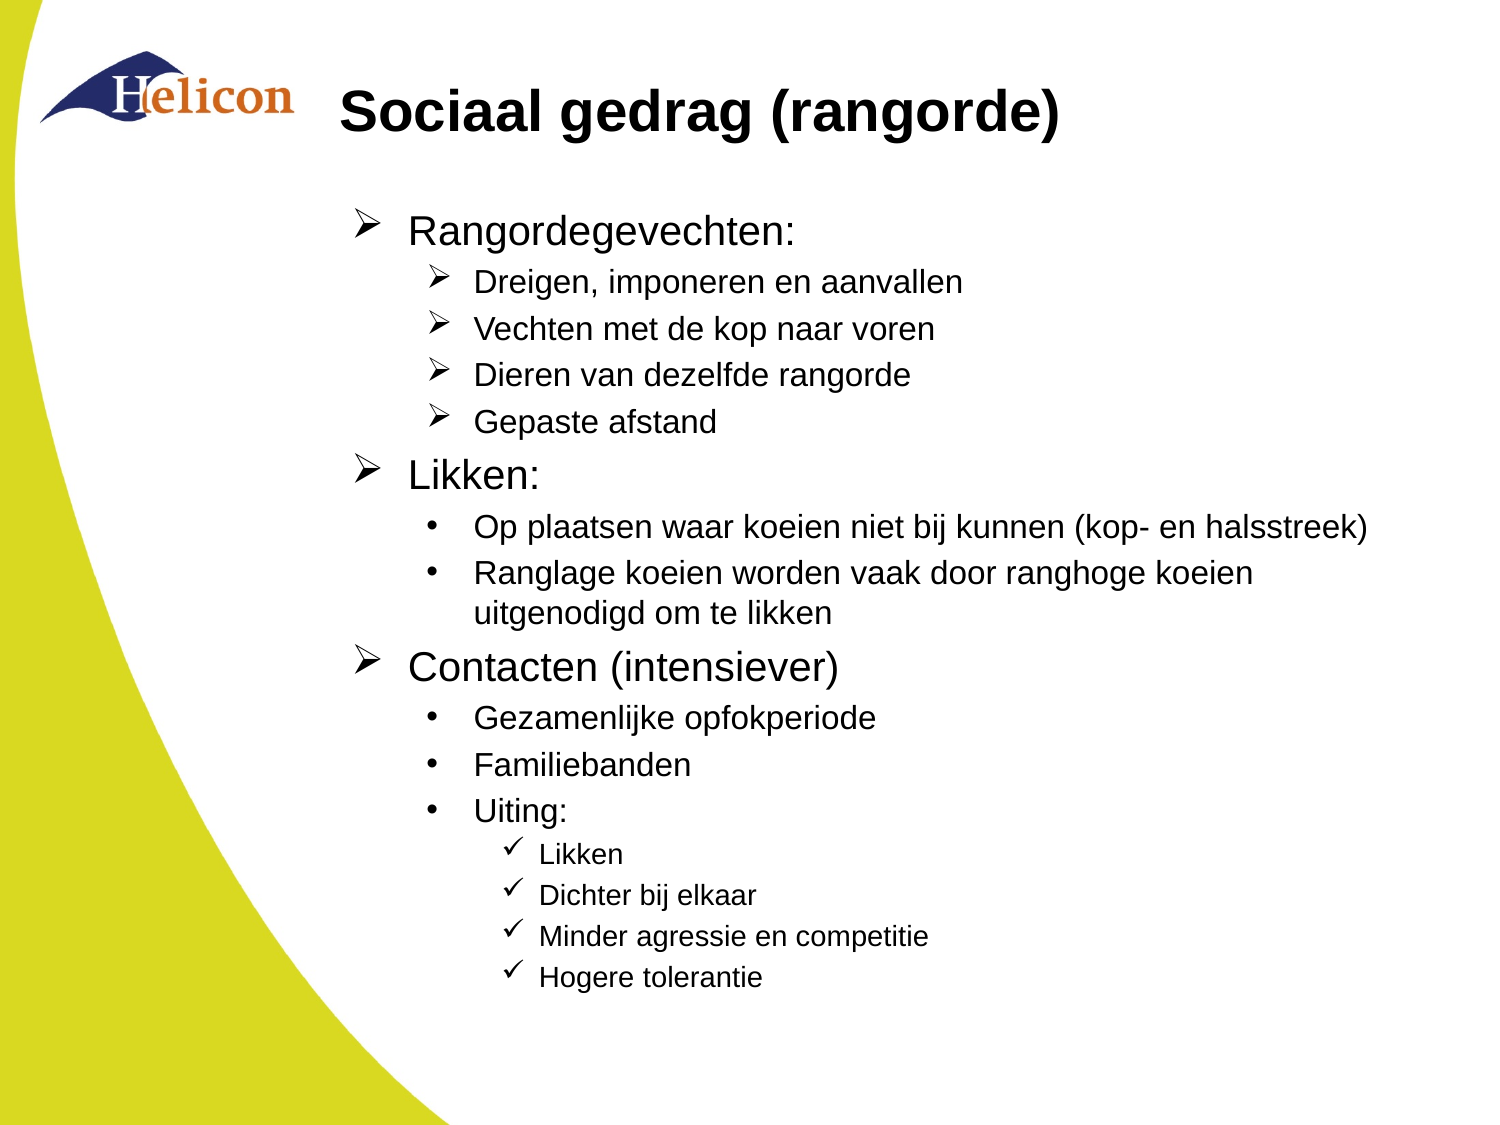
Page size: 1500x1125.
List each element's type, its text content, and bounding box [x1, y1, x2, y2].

title Sociaal gedrag (rangorde) [324, 54, 1415, 161]
picture [0, 0, 1500, 1125]
list Rangordegevechten: Dreigen, imponeren en aanvallen Vechten met de kop naar voren Dieren van dezelfde rangorde Gepaste afstand Likken: Op plaatsen waar koeien niet bij kunnen (kop- en halsstreek) Ranglage koeien worden vaak door ranghoge koeien uitgenodigd om te likken Contacten (intensiever) Gezamenlijke opfokperiode Familiebanden Uiting: Likken Dichter bij elkaar Minder agressie en competitie Hogere tolerantie [336, 196, 1425, 1071]
